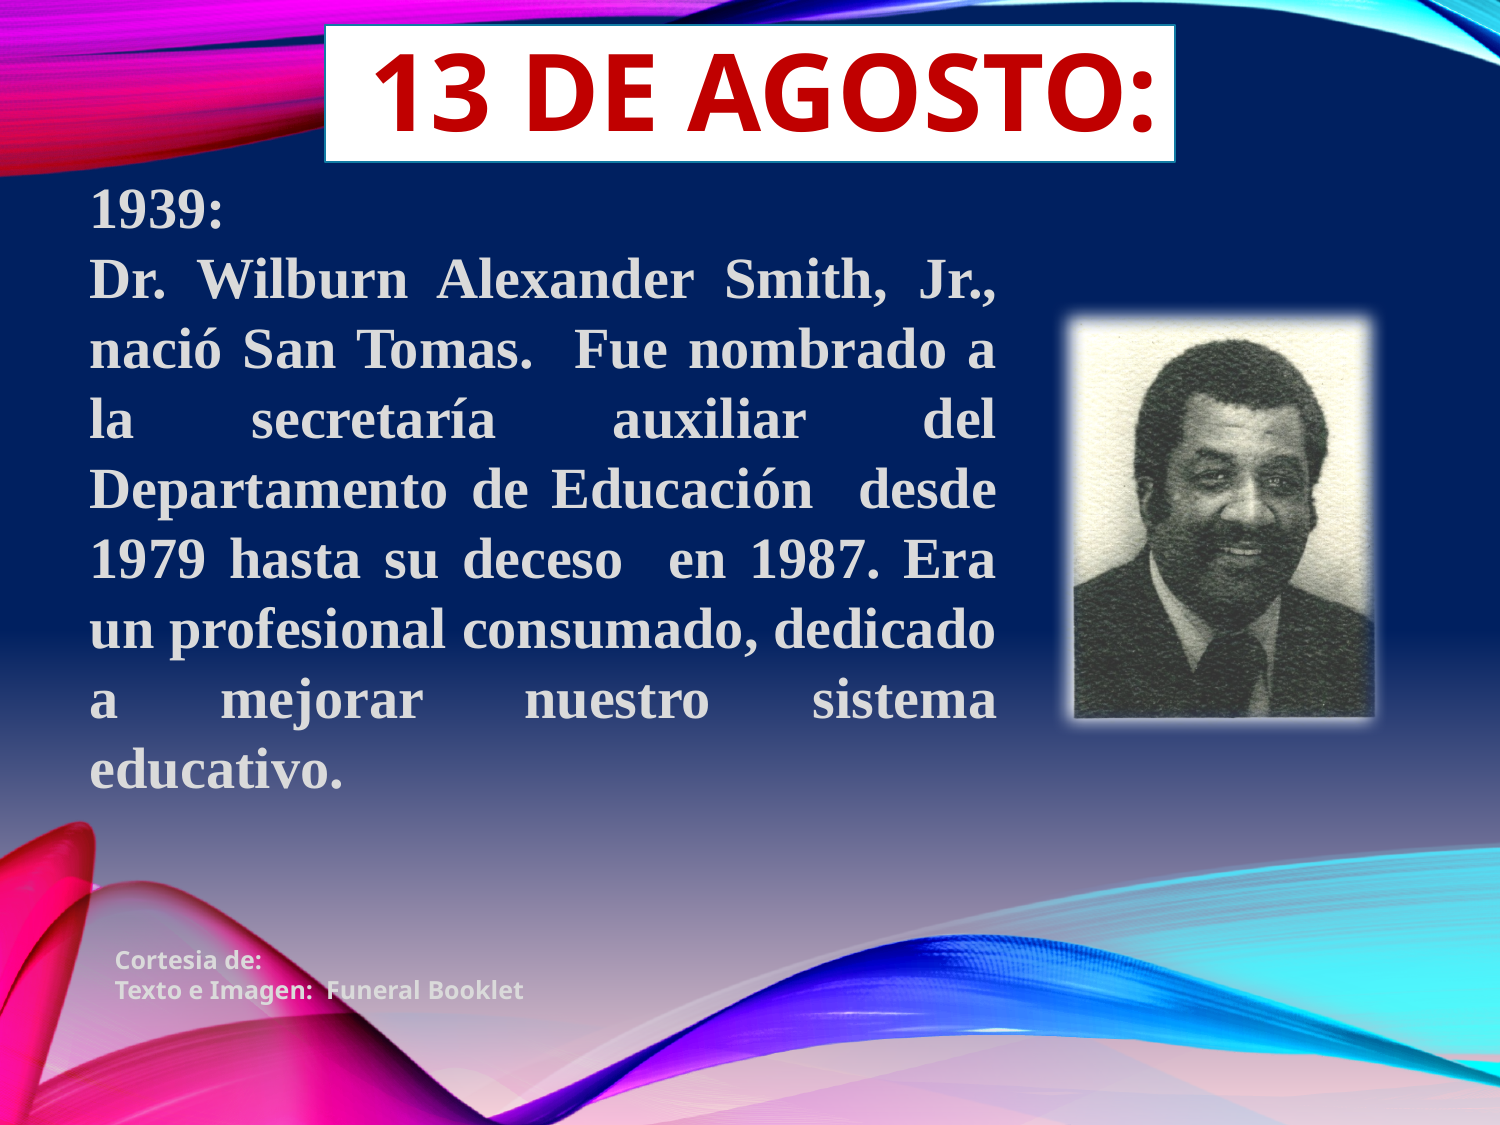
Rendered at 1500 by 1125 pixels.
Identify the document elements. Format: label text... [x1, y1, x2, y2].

picture [1049, 299, 1388, 738]
text_box 1939: Dr. Wilburn Alexander Smith, Jr., nació San Tomas. Fue nombrado a la secretaría auxiliar del Departamento de Educación desde 1979 hasta su deceso en 1987. Era un profesional consumado, dedicado a mejorar nuestro sistema educativo. [75, 162, 1013, 808]
picture [0, 819, 1500, 1125]
picture [0, 0, 1500, 178]
title 13 DE AGOSTO: [324, 24, 1176, 163]
text_box Cortesia de: Texto e Imagen: Funeral Booklet [99, 937, 1300, 1013]
